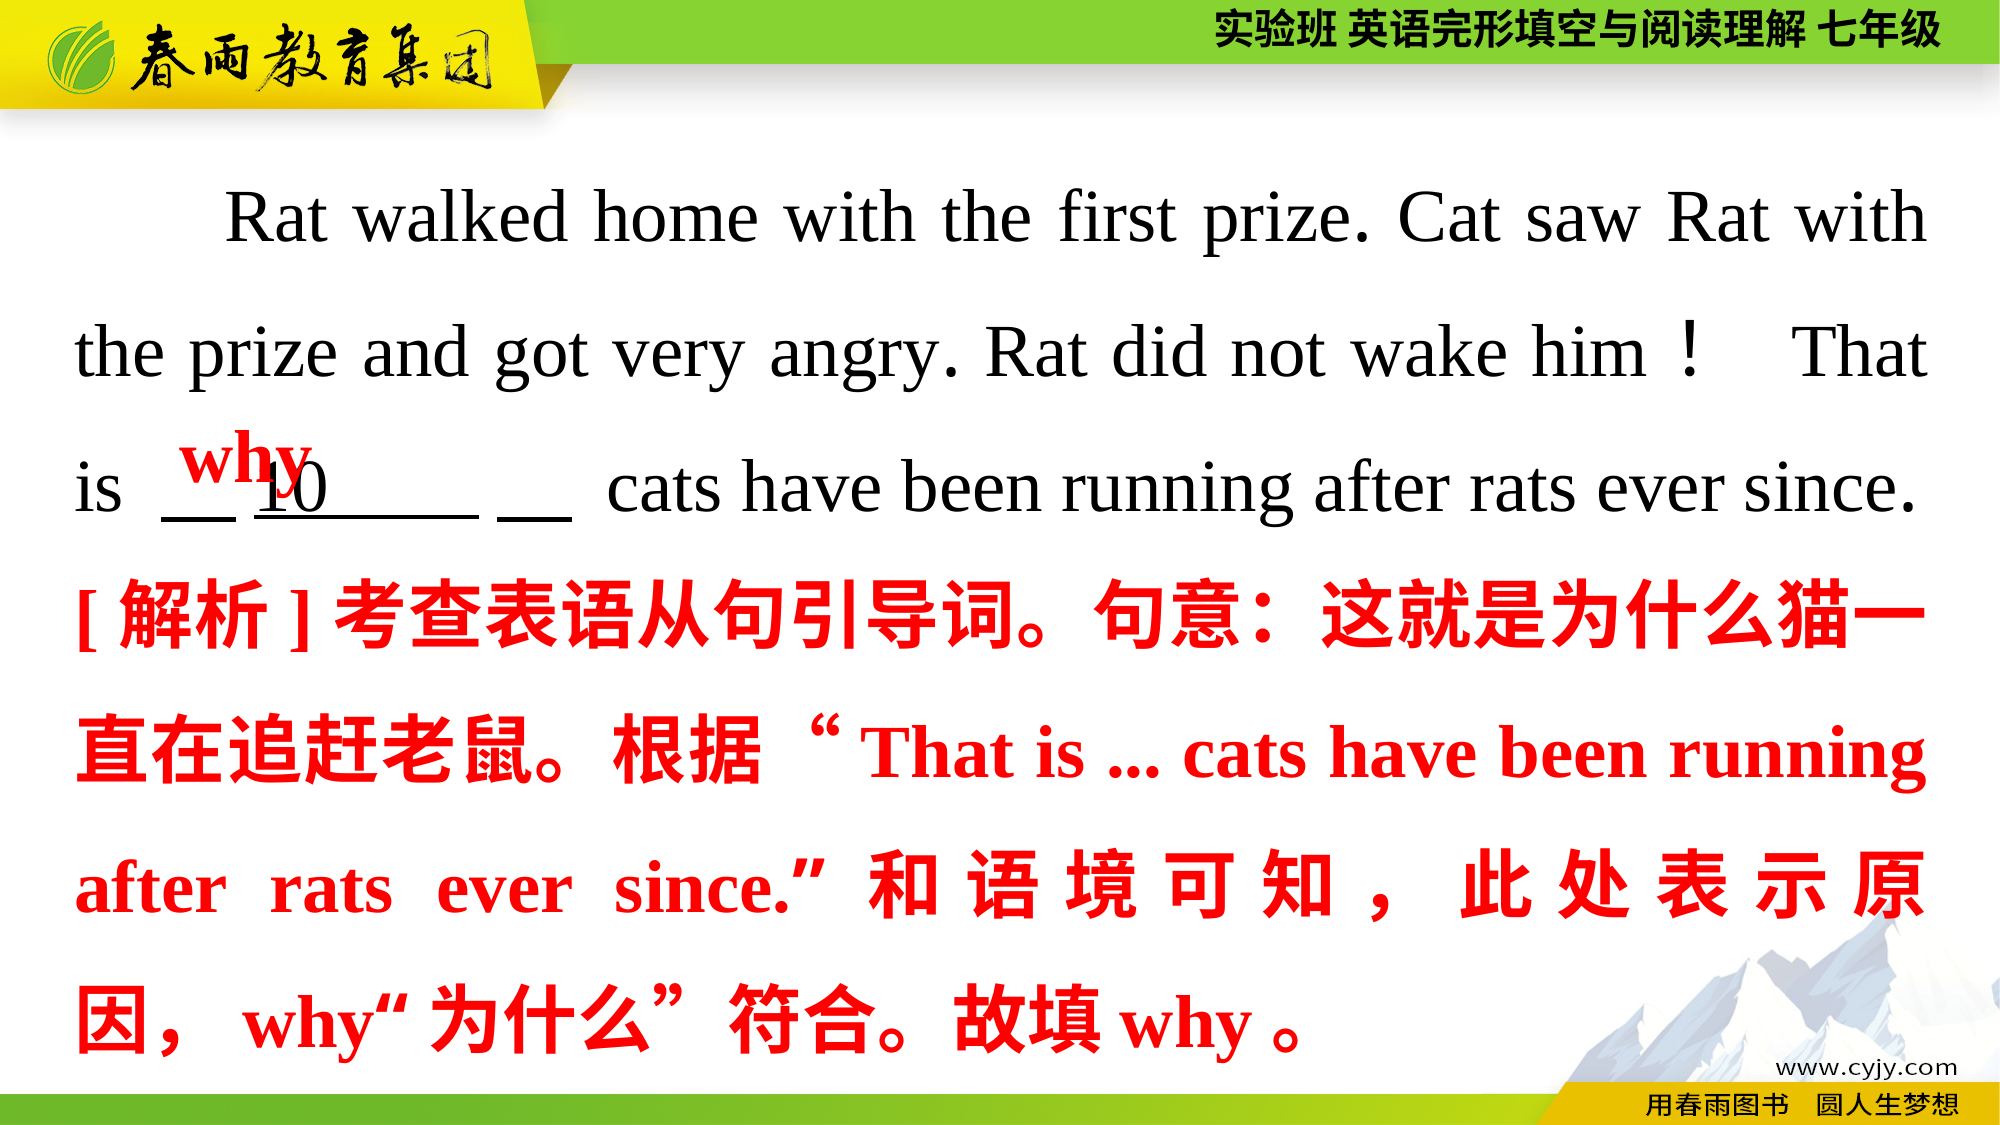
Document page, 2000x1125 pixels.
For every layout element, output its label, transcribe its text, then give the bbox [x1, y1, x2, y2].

text_box why [164, 400, 329, 506]
list Rat walked home with the first prize. Cat saw Rat with the prize and got very angry. Rat did not wake him！ That is 10 cats have been running after rats ever since. [59, 113, 1944, 515]
picture [0, 0, 2000, 1125]
text_box [解析]考查表语从句引导词。句意：这就是为什么猫一直在追赶老鼠。根据“That is ... cats have been running after rats ever since.”和语境可知，此处表示原因，why“为什么”符合。故填why。 [59, 515, 1944, 1071]
